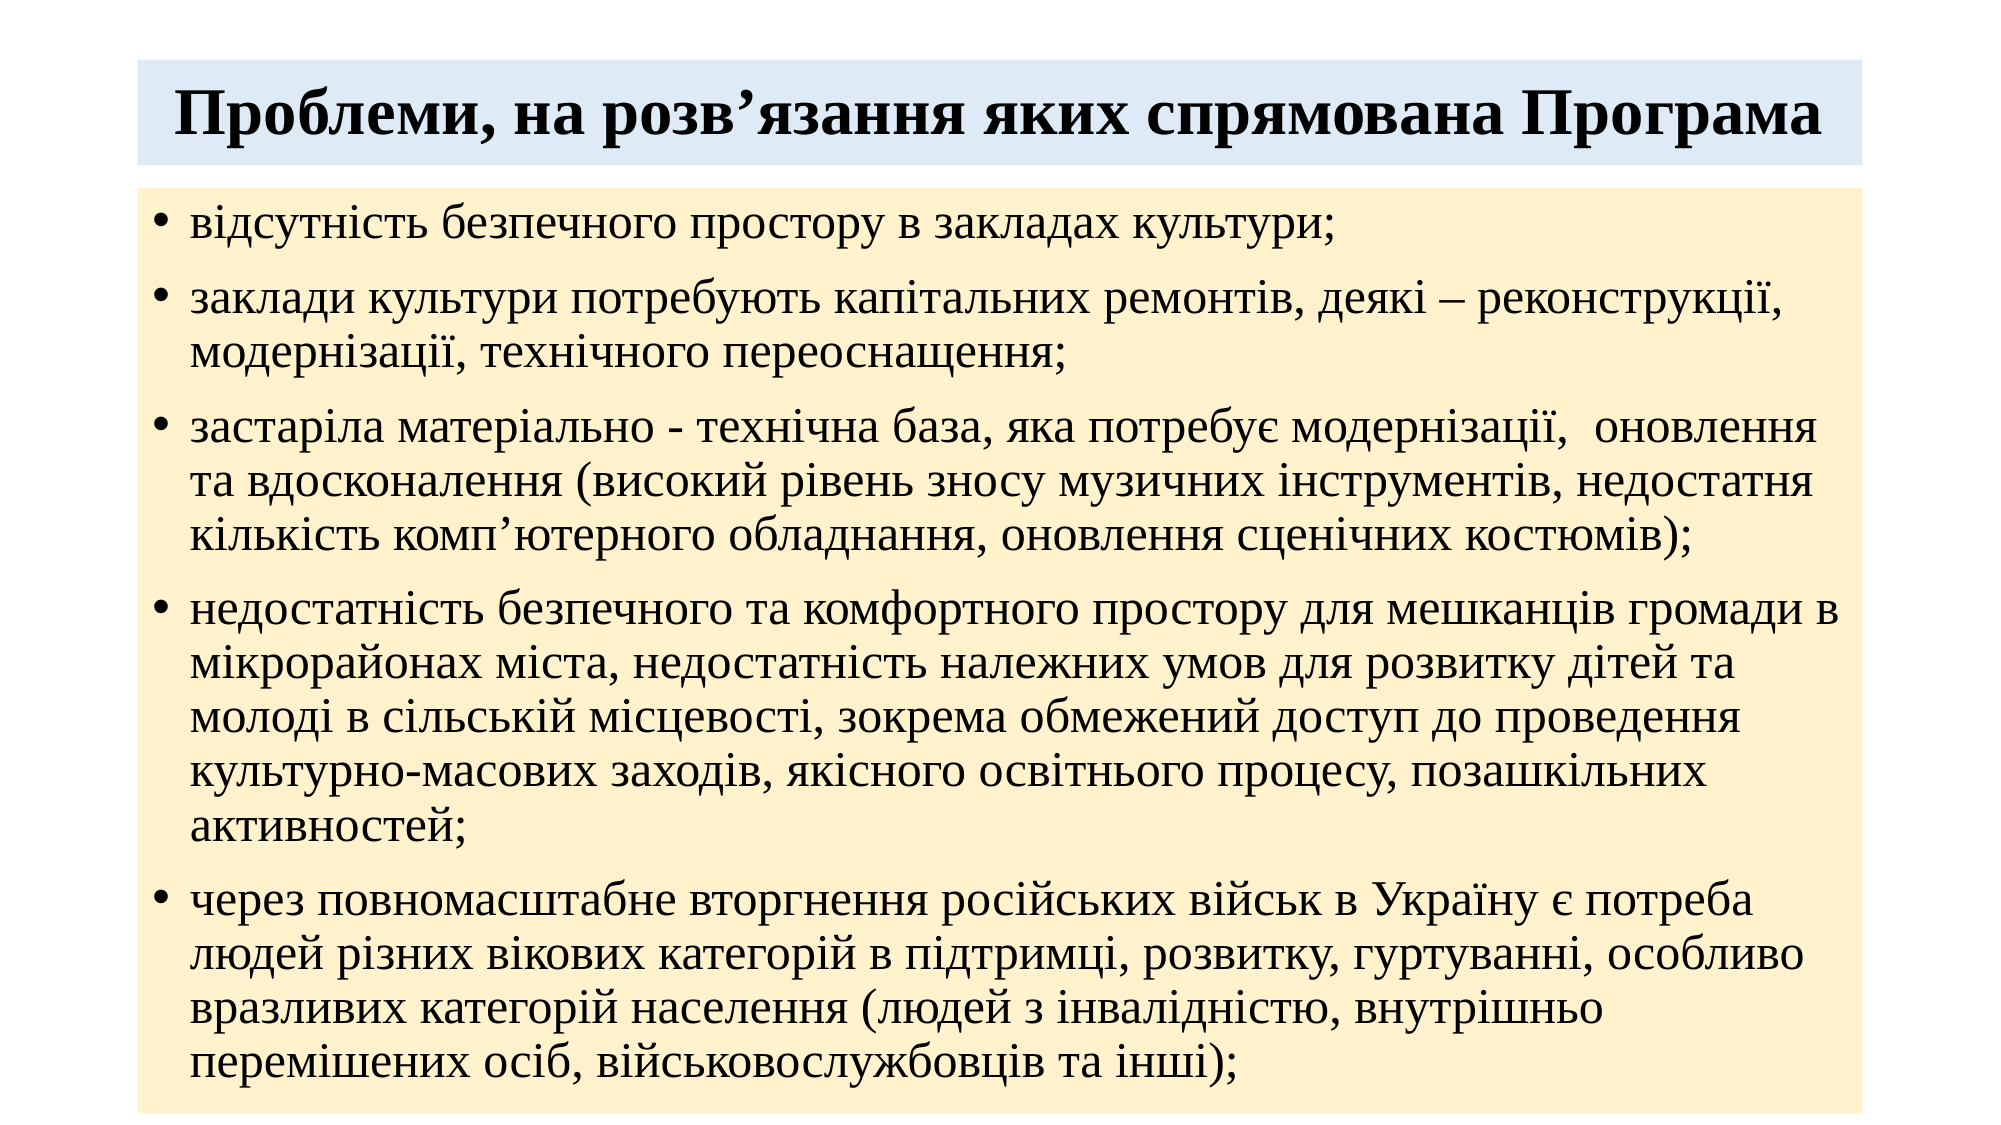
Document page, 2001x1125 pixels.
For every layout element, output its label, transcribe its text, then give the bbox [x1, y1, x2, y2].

title Проблеми, на розв’язання яких спрямована Програма [137, 59, 1863, 166]
list відсутність безпечного простору в закладах культури; заклади культури потребують капітальних ремонтів, деякі – реконструкції, модернізації, технічного переоснащення; застаріла матеріально - технічна база, яка потребує модернізації, оновлення та вдосконалення (високий рівень зносу музичних інструментів, недостатня кількість комп’ютерного обладнання, оновлення сценічних костюмів); недостатність безпечного та комфортного простору для мешканців громади в мікрорайонах міста, недостатність належних умов для розвитку дітей та молоді в сільській місцевості, зокрема обмежений доступ до проведення культурно-масових заходів, якісного освітнього процесу, позашкільних активностей; через повномасштабне вторгнення російських військ в Україну є потреба людей різних вікових категорій в підтримці, розвитку, гуртуванні, особливо вразливих категорій населення (людей з інвалідністю, внутрішньо перемішених осіб, військовослужбовців та інші); [137, 187, 1863, 1113]
